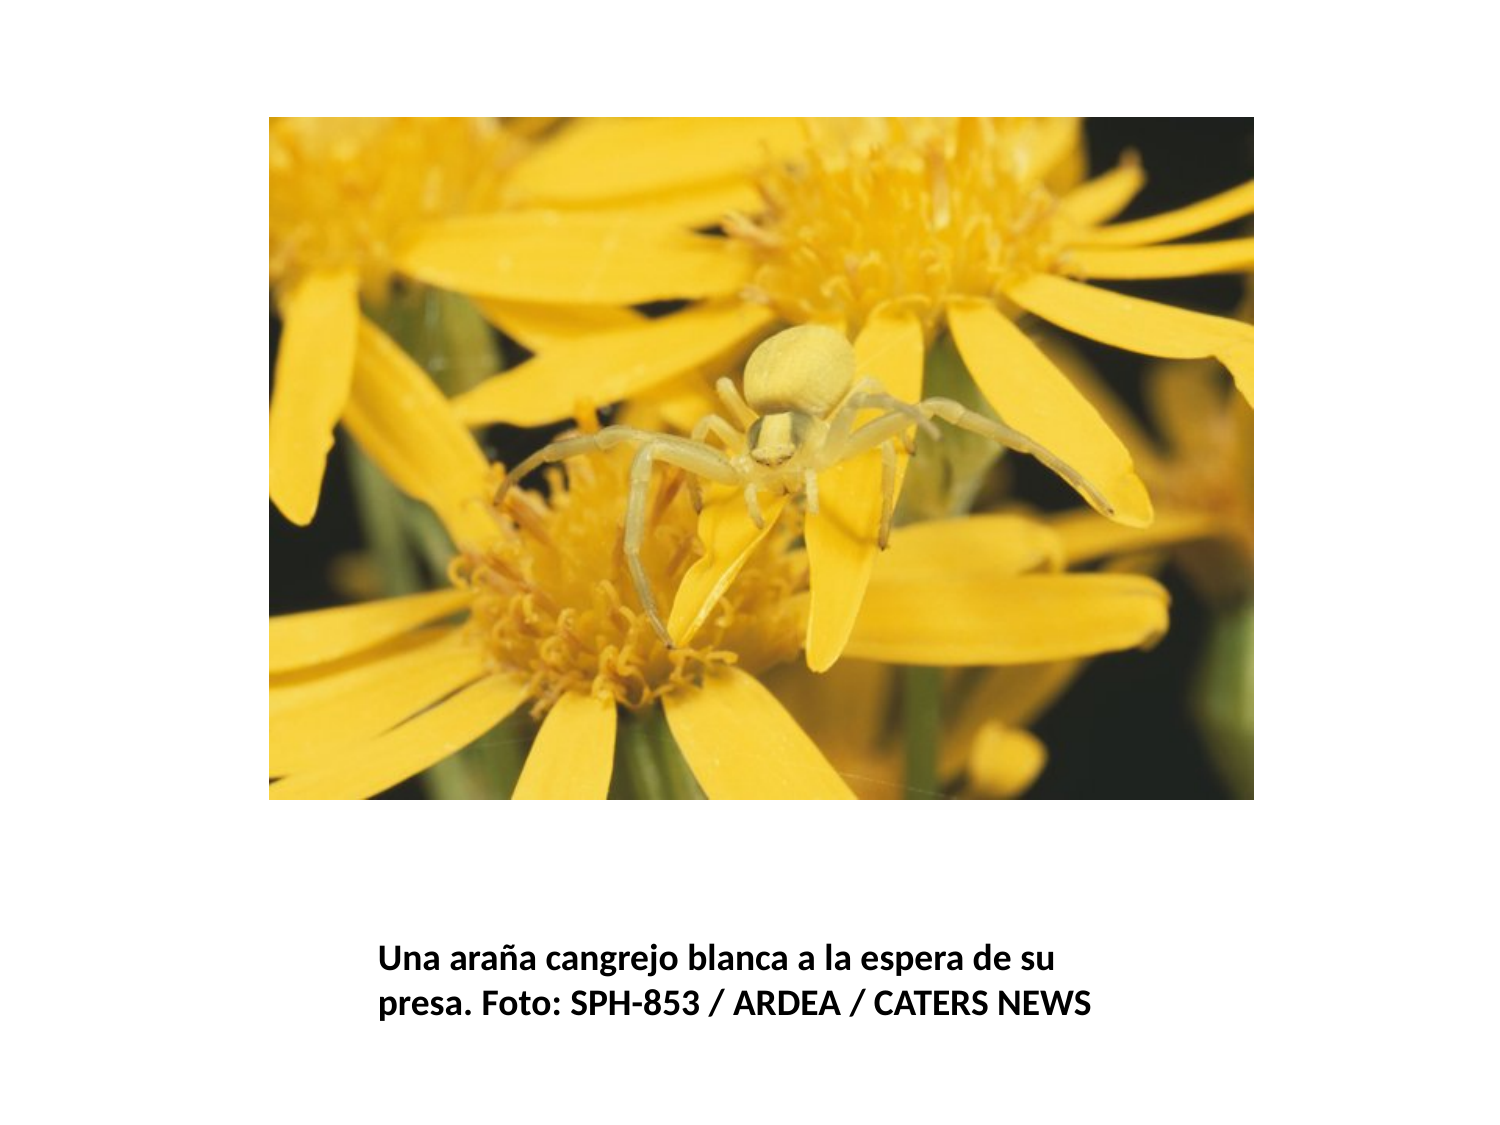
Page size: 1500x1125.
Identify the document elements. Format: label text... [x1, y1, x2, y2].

text_box Una araña cangrejo blanca a la espera de su presa. Foto: SPH-853 / ARDEA / CATERS NEWS [363, 925, 1114, 1031]
picture [269, 116, 1255, 801]
